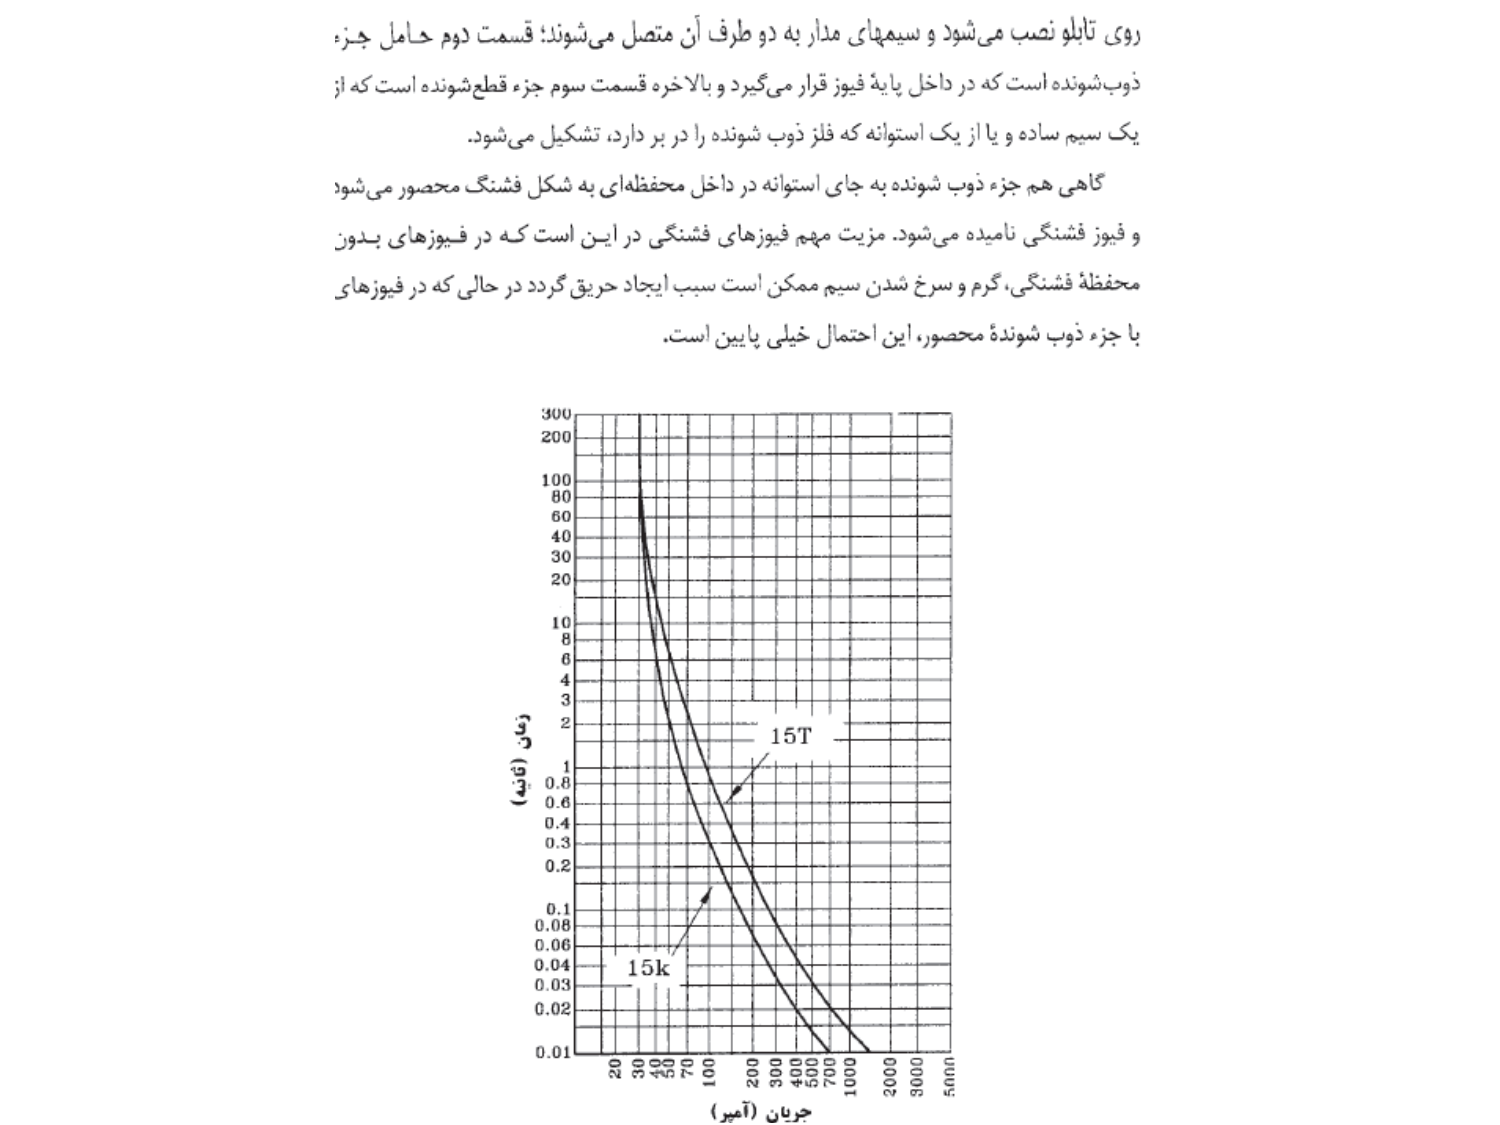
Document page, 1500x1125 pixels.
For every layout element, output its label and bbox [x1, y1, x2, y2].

picture [334, 3, 1166, 1123]
